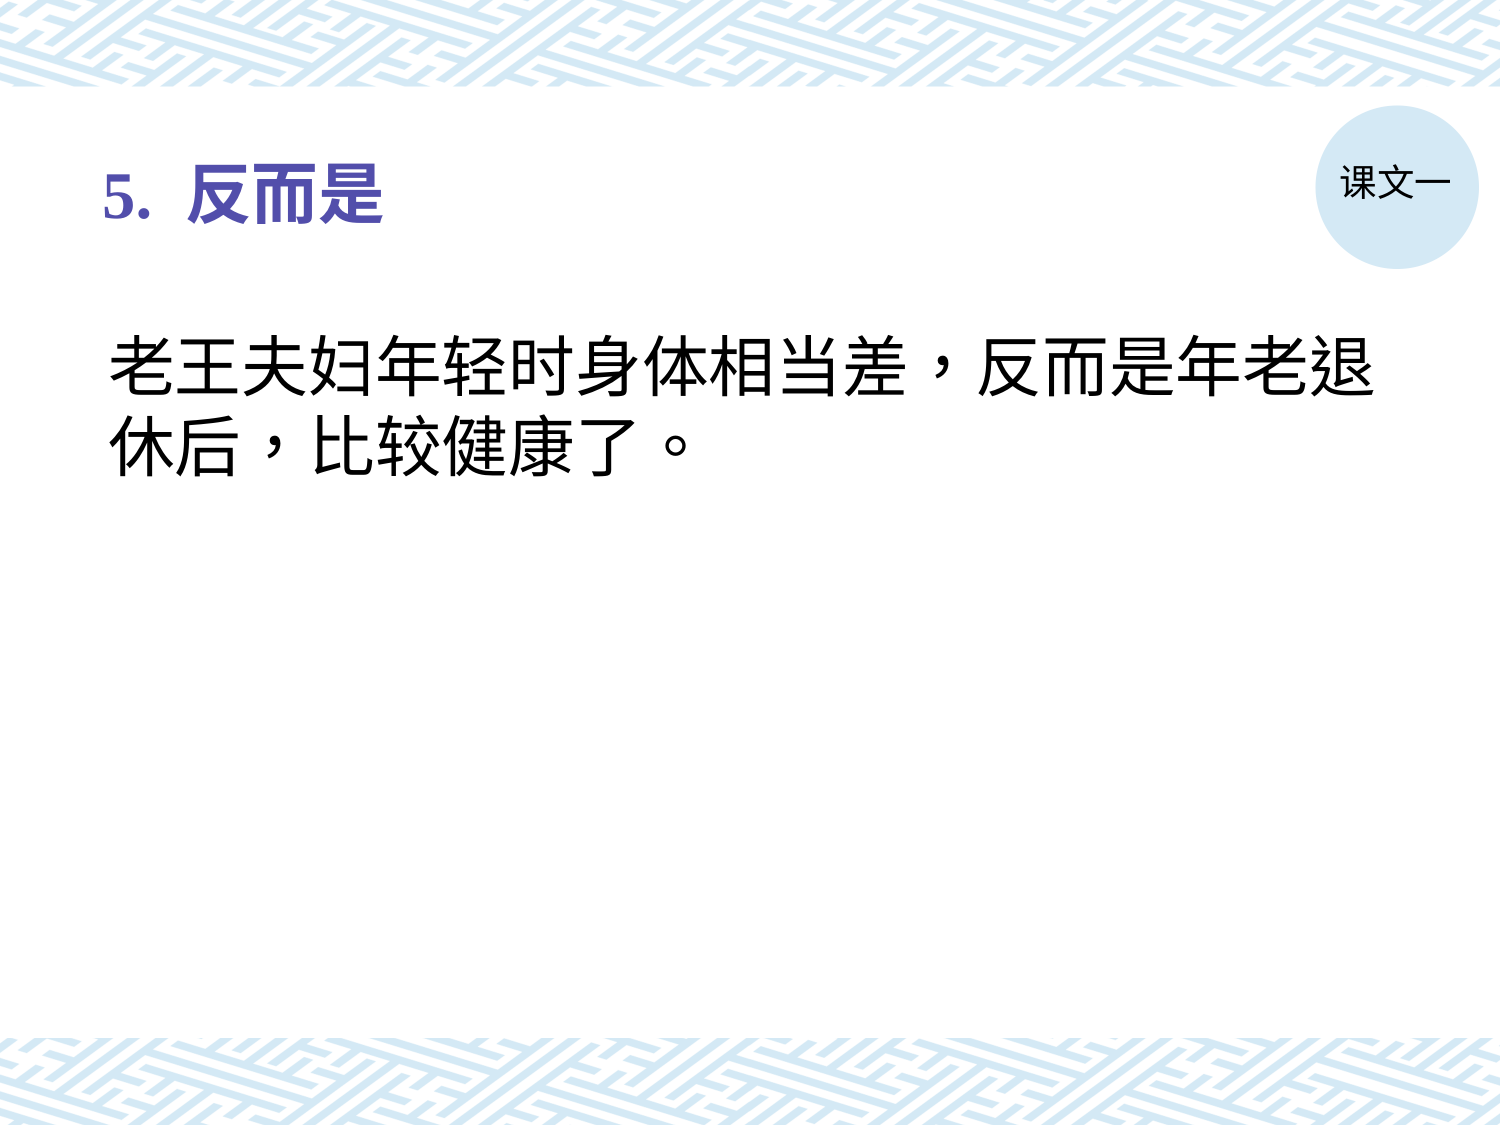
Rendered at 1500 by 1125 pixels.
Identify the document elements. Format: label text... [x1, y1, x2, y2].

title 5. 反而是 [102, 152, 1340, 278]
text_box 课文一 [1325, 151, 1500, 212]
list 老王夫妇年轻时身体相当差，反而是年老退休后，比较健康了。 [108, 324, 1403, 702]
picture [0, 0, 1500, 1125]
